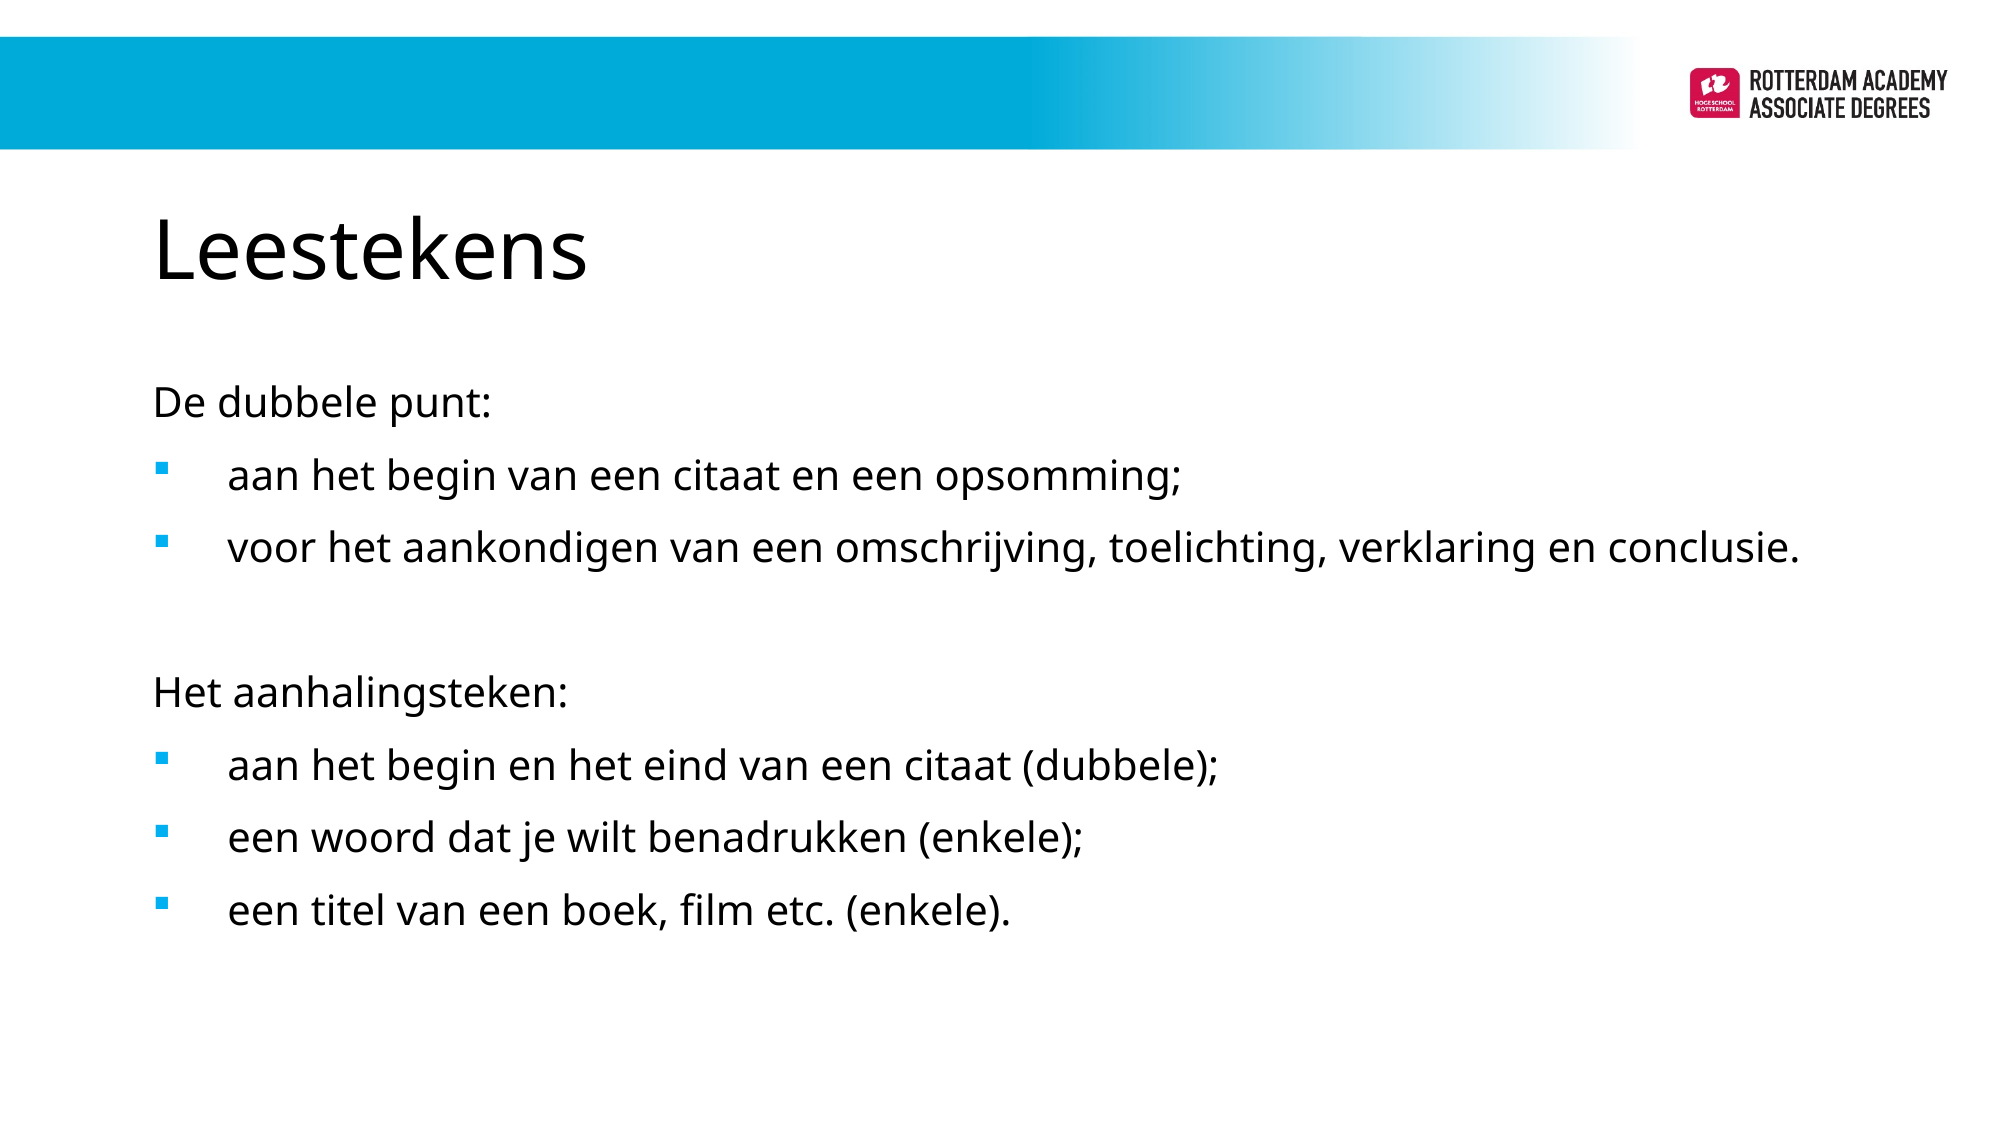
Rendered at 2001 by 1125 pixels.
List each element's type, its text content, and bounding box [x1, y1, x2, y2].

title Leestekens [137, 175, 1863, 329]
picture [0, 0, 2000, 184]
list De dubbele punt: aan het begin van een citaat en een opsomming; voor het aankondigen van een omschrijving, toelichting, verklaring en conclusie. Het aanhalingsteken: aan het begin en het eind van een citaat (dubbele); een woord dat je wilt benadrukken (enkele); een titel van een boek, film etc. (enkele). [137, 358, 1863, 1053]
